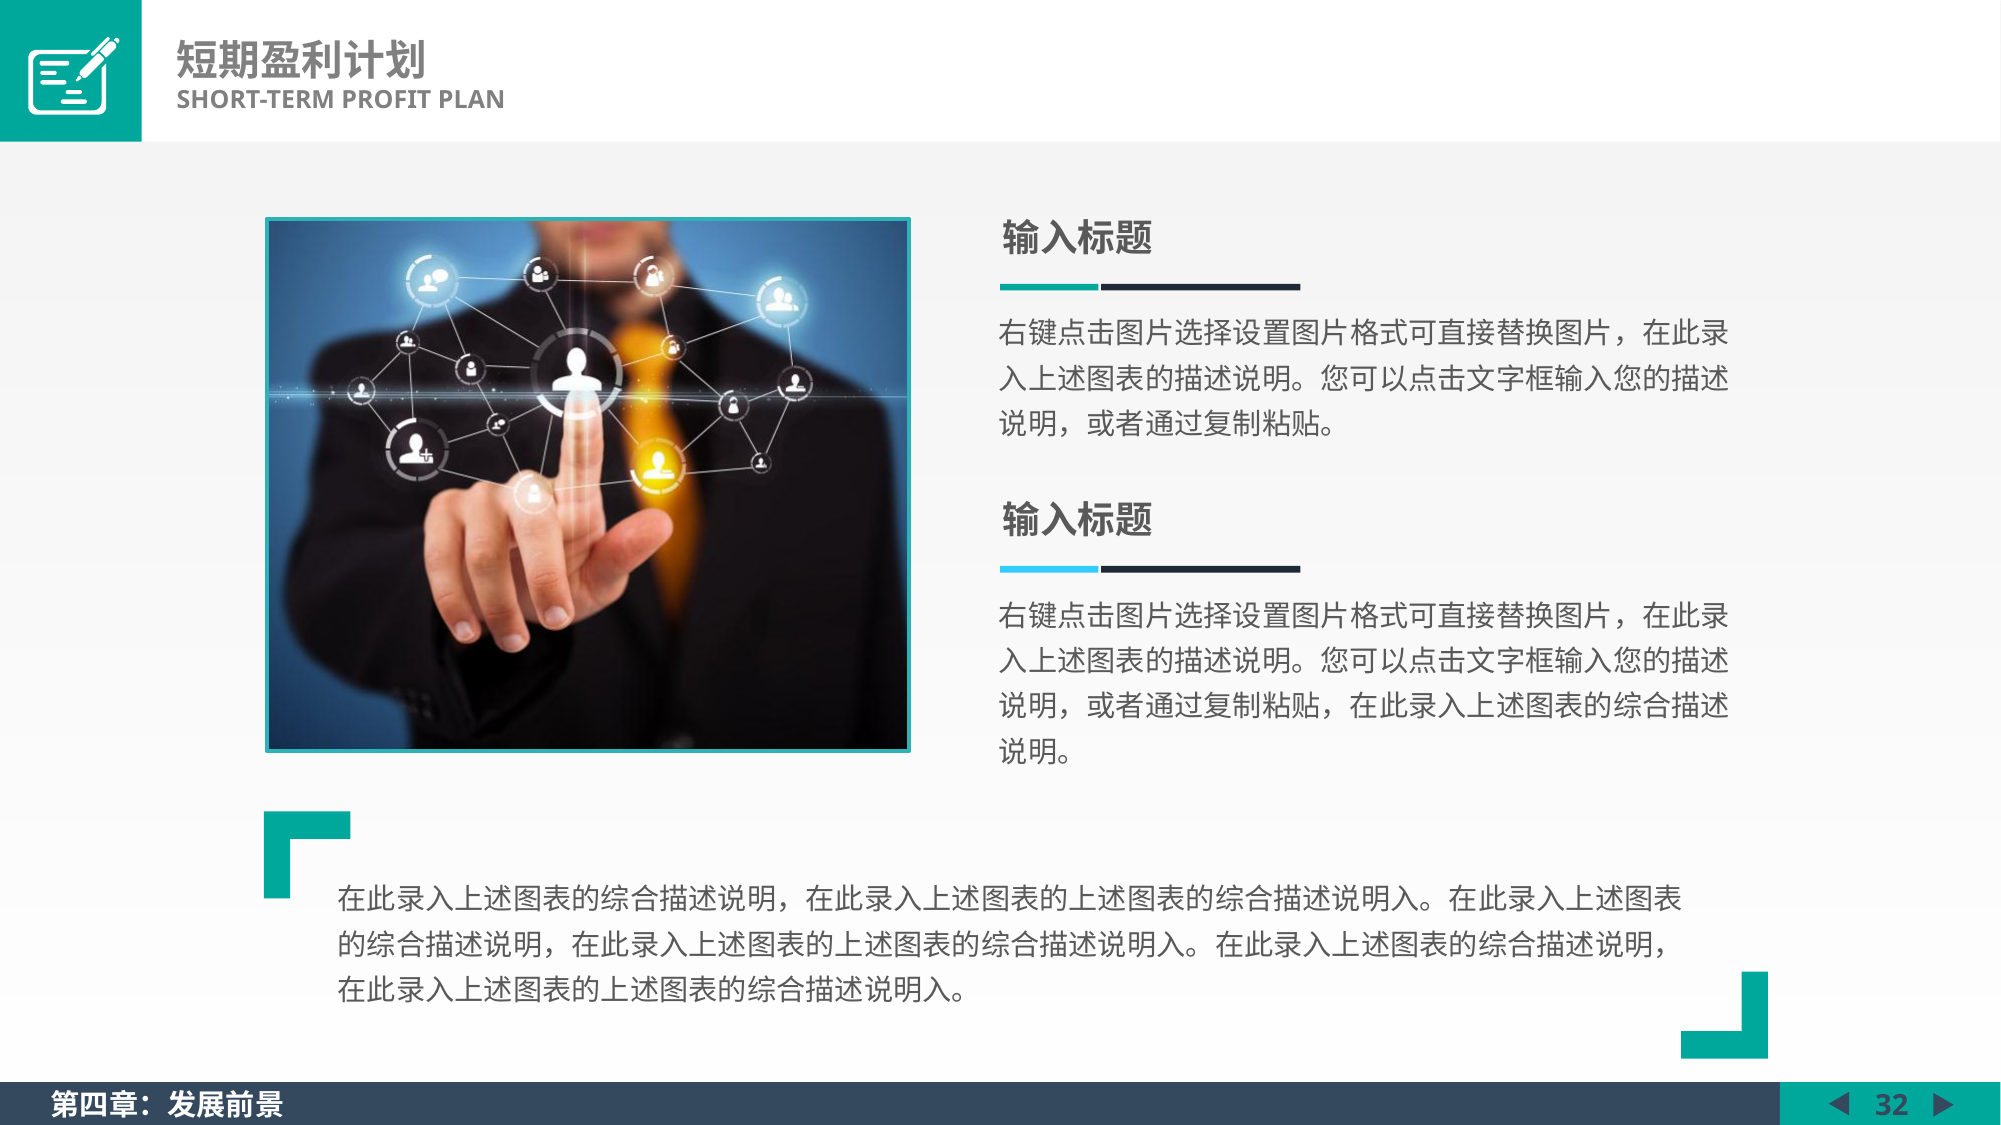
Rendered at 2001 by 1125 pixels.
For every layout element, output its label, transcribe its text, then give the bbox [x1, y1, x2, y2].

text_box 输入标题 [991, 490, 1164, 547]
text_box [339, 1080, 1778, 1125]
text_box [1681, 971, 1768, 1059]
text_box 输入标题 [991, 208, 1164, 265]
text_box [1099, 282, 1302, 292]
text_box 32 [1779, 1078, 2001, 1125]
text_box [265, 217, 911, 753]
text_box [28, 49, 107, 115]
text_box [263, 811, 351, 899]
text_box 在此录入上述图表的综合描述说明，在此录入上述图表的上述图表的综合描述说明入。在此录入上述图表的综合描述说明，在此录入上述图表的上述图表的综合描述说明入。在此录入上述图表的综合描述说明，在此录入上述图表的上述图表的综合描述说明入。 [322, 862, 1725, 1014]
text_box 第四章：发展前景 [0, 1078, 339, 1125]
text_box [0, 0, 144, 144]
text_box [998, 564, 1099, 575]
text_box [75, 37, 120, 82]
text_box 右键点击图片选择设置图片格式可直接替换图片，在此录入上述图表的描述说明。您可以点击文字框输入您的描述说明，或者通过复制粘贴。 [987, 298, 1751, 447]
text_box [1099, 564, 1302, 575]
text_box 短期盈利计划 SHORT-TERM PROFIT PLAN [161, 59, 859, 138]
text_box [144, 0, 2001, 144]
text_box 右键点击图片选择设置图片格式可直接替换图片，在此录入上述图表的描述说明。您可以点击文字框输入您的描述说明，或者通过复制粘贴，在此录入上述图表的综合描述说明。 [987, 580, 1751, 774]
text_box [998, 282, 1099, 292]
